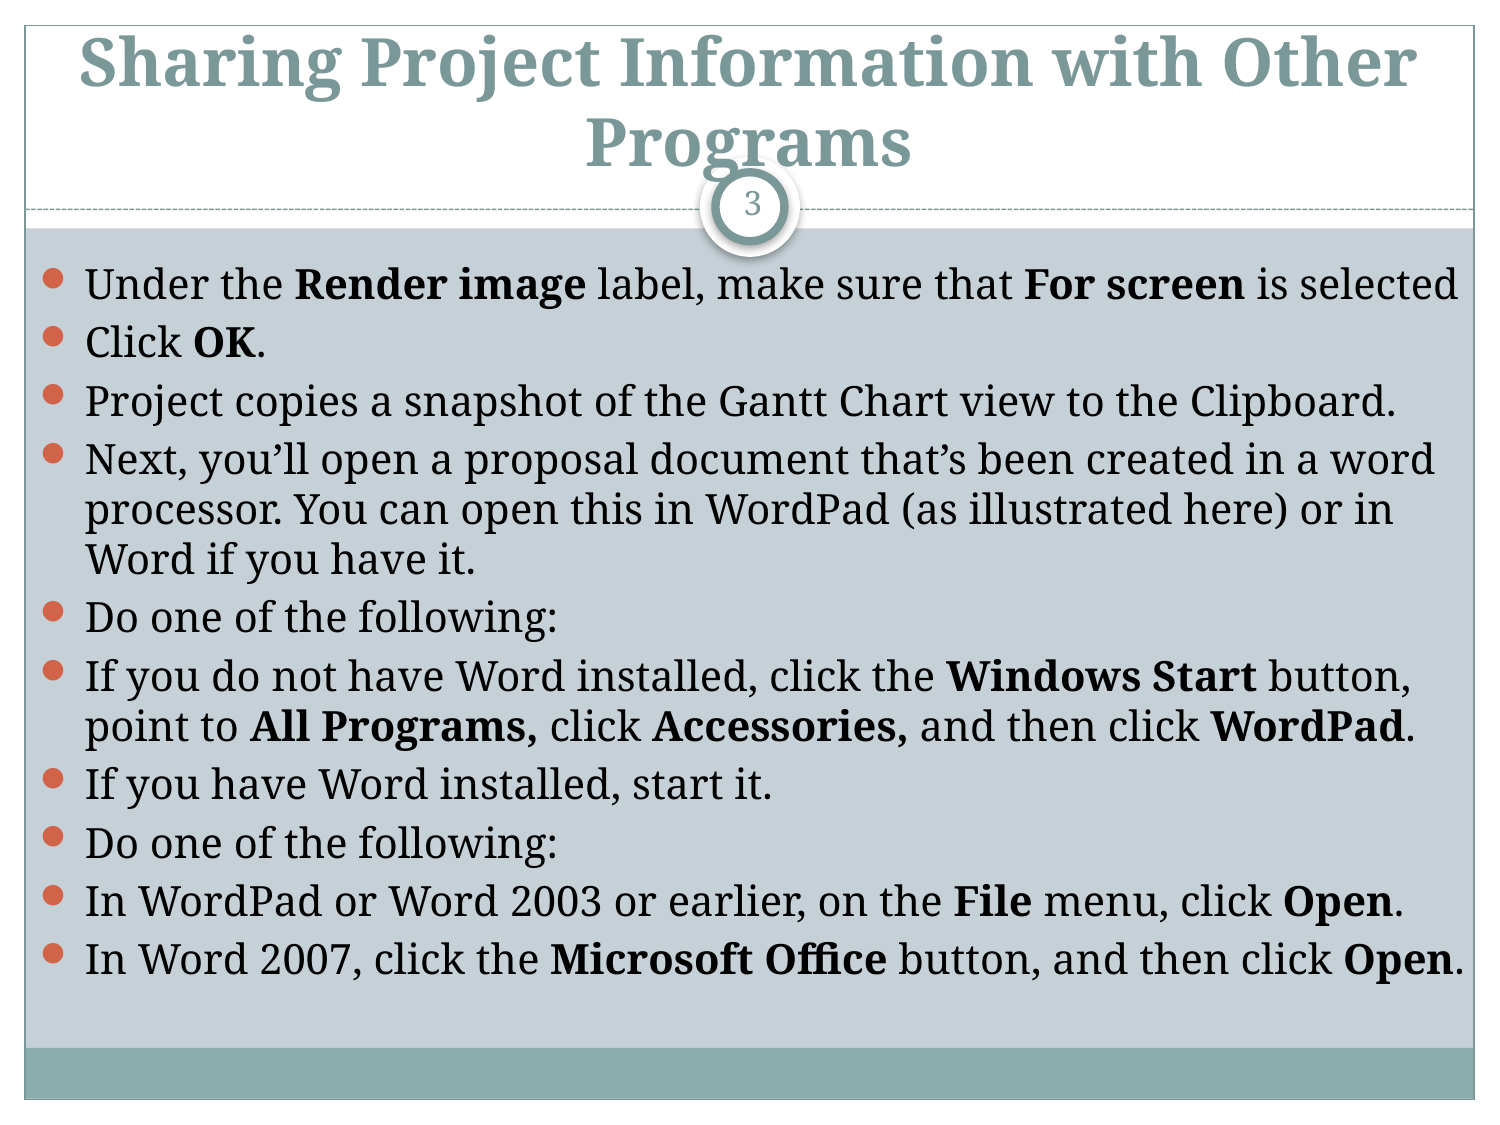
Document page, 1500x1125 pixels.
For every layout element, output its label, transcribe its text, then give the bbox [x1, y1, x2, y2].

list Under the Render image label, make sure that For screen is selected Click OK. Project copies a snapshot of the Gantt Chart view to the Clipboard. Next, you’ll open a proposal document that’s been created in a word processor. You can open this in WordPad (as illustrated here) or in Word if you have it. Do one of the following: If you do not have Word installed, click the Windows Start button, point to All Programs, click Accessories, and then click WordPad. If you have Word installed, start it. Do one of the following: In WordPad or Word 2003 or earlier, on the File menu, click Open. In Word 2007, click the Microsoft Office button, and then click Open. [24, 250, 1500, 1088]
slide_number 3 [715, 168, 791, 241]
title Sharing Project Information with Other Programs [49, 12, 1450, 188]
